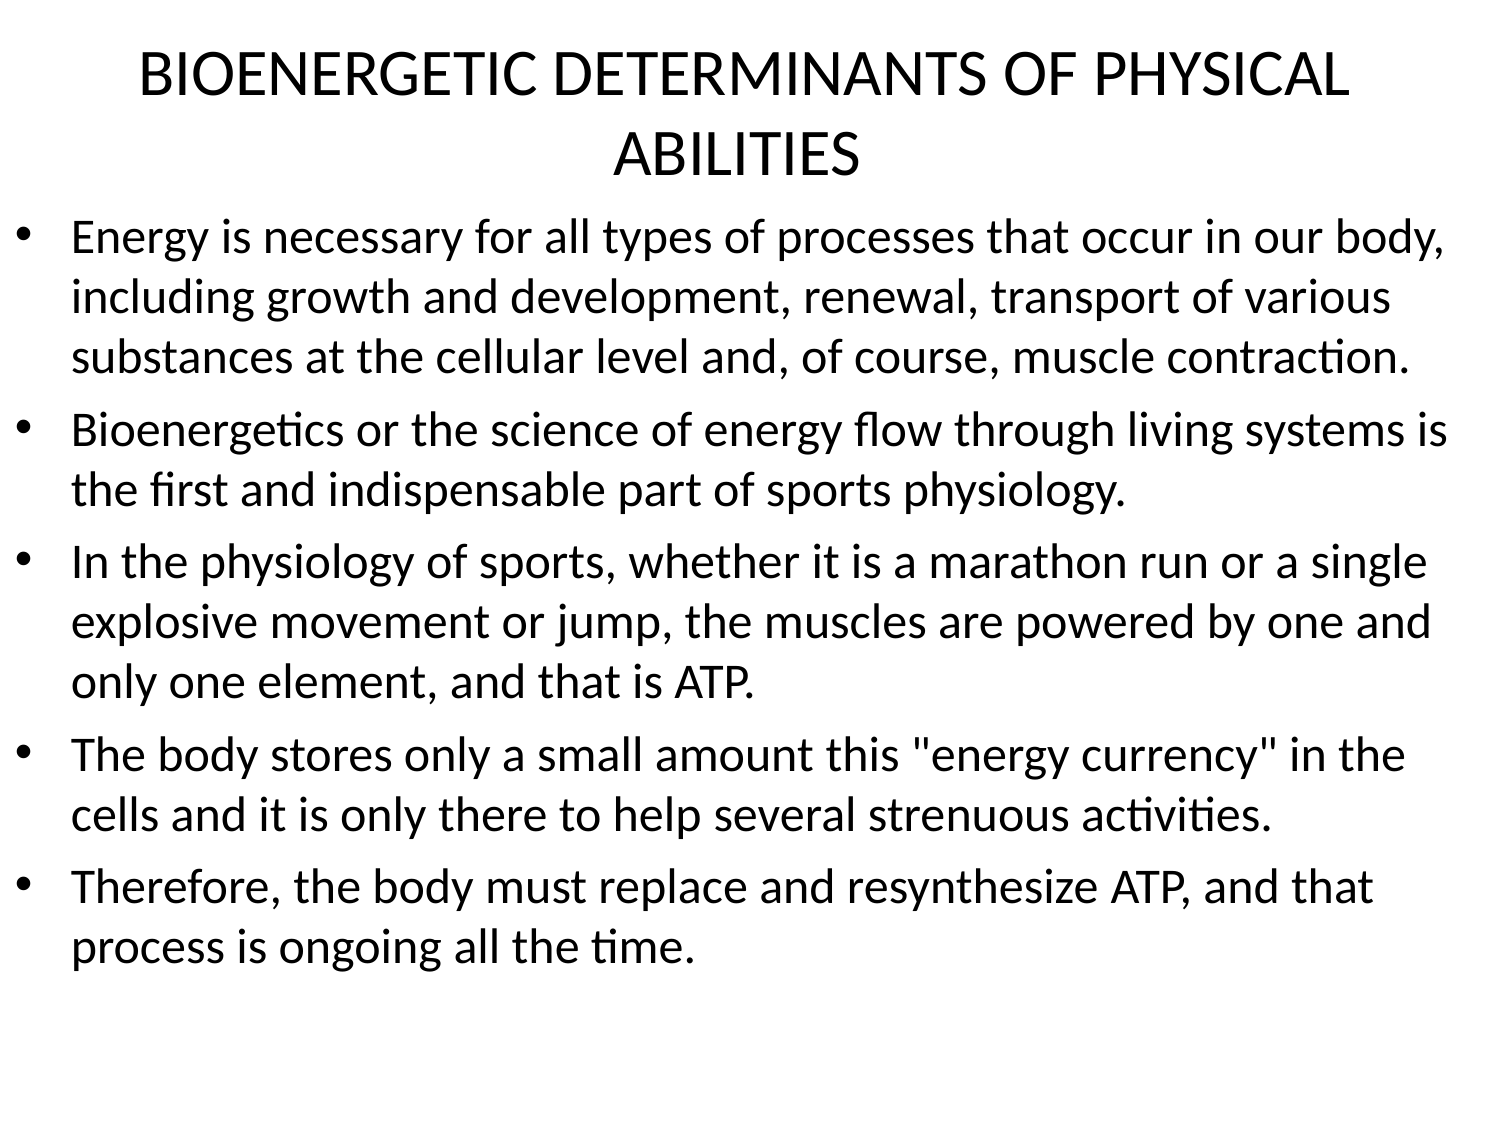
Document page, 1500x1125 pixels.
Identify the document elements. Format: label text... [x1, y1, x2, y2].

text_box Energy is necessary for all types of processes that occur in our body, including growth and development, renewal, transport of various substances at the cellular level and, of course, muscle contraction. Bioenergetics or the science of energy flow through living systems is the first and indispensable part of sports physiology. In the physiology of sports, whether it is a marathon run or a single explosive movement or jump, the muscles are powered by one and only one element, and that is ATP. The body stores only a small amount this "energy currency" in the cells and it is only there to help several strenuous activities. Therefore, the body must replace and resynthesize ATP, and that process is ongoing all the time. [0, 196, 1500, 1125]
text_box BIOENERGETIC DETERMINANTS OF PHYSICAL ABILITIES [49, 45, 1425, 173]
